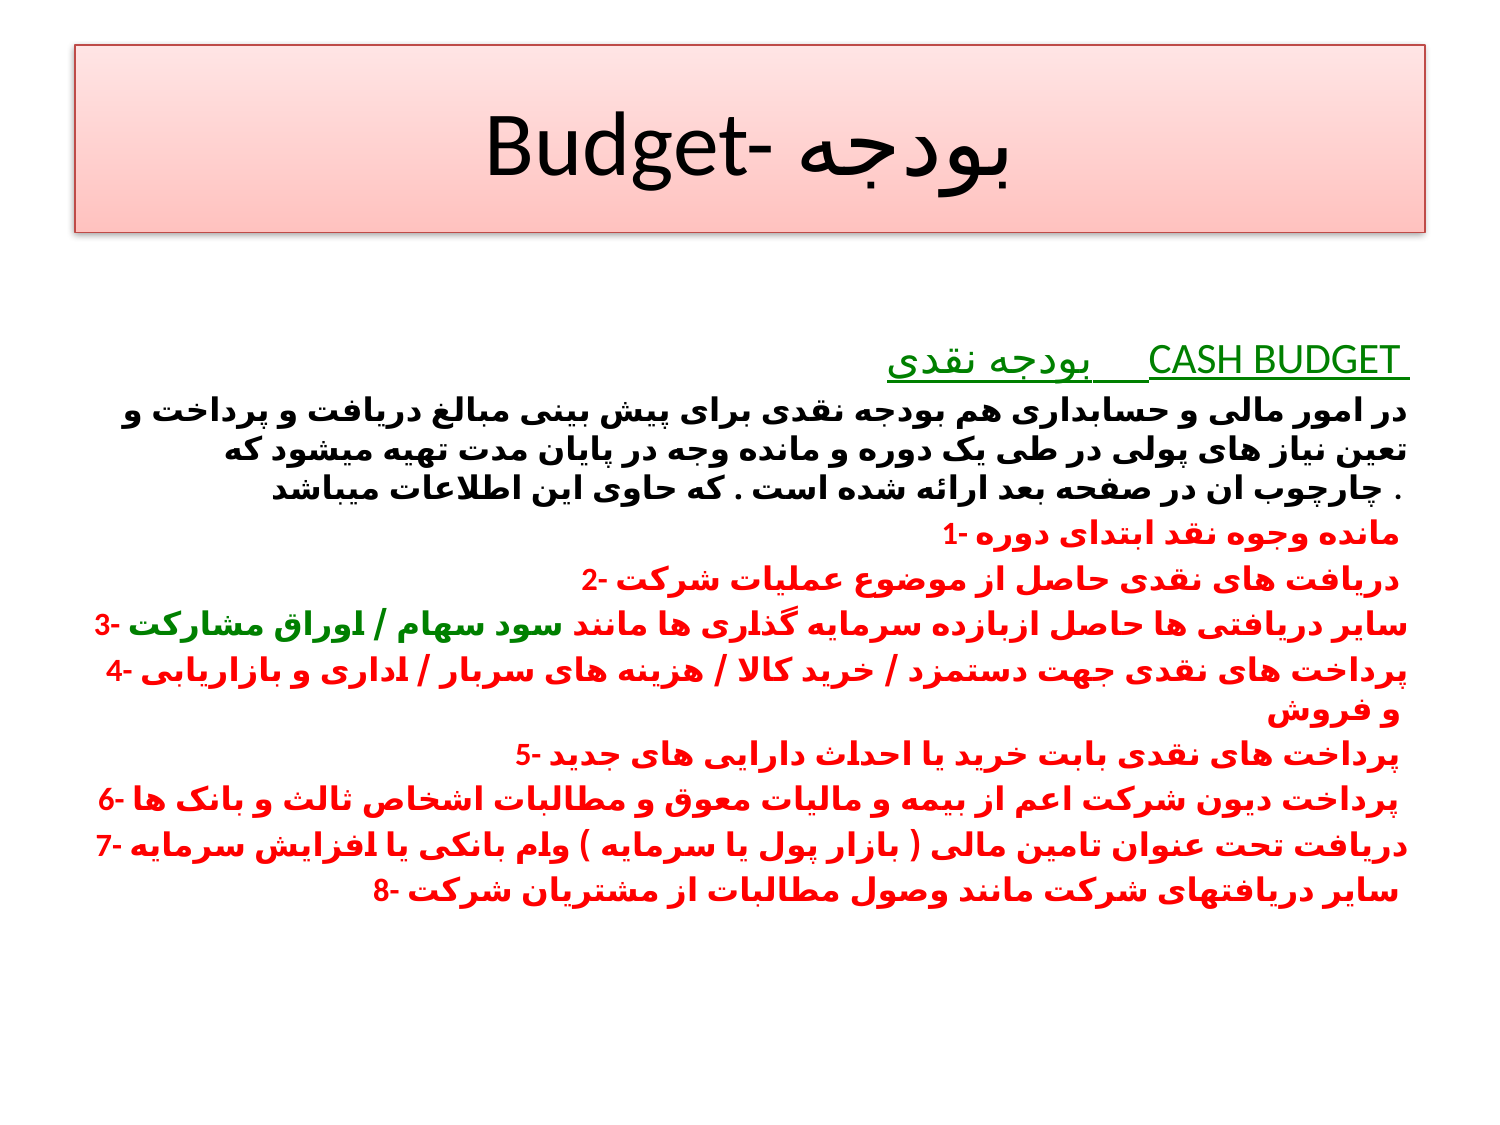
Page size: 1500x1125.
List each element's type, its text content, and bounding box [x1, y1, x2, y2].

title Budget- بودجه [74, 44, 1426, 233]
list بودجه نقدی CASH BUDGET در امور مالی و حسابداری هم بودجه نقدی برای پیش بینی مبالغ دریافت و پرداخت و تعین نیاز های پولی در طی یک دوره و مانده وجه در پایان مدت تهیه میشود که چارچوب ان در صفحه بعد ارائه شده است . که حاوی این اطلاعات میباشد . 1- مانده وجوه نقد ابتدای دوره 2- دریافت های نقدی حاصل از موضوع عملیات شرکت 3- سایر دریافتی ها حاصل ازبازده سرمایه گذاری ها مانند سود سهام / اوراق مشارکت 4- پرداخت های نقدی جهت دستمزد / خرید کالا / هزینه های سربار / اداری و بازاریابی و فروش 5- پرداخت های نقدی بابت خرید یا احداث دارایی های جدید 6- پرداخت دیون شرکت اعم از بیمه و مالیات معوق و مطالبات اشخاص ثالث و بانک ها 7- دریافت تحت عنوان تامین مالی ( بازار پول یا سرمایه ) وام بانکی یا افزایش سرمایه 8- سایر دریافتهای شرکت مانند وصول مطالبات از مشتریان شرکت [75, 262, 1425, 1005]
